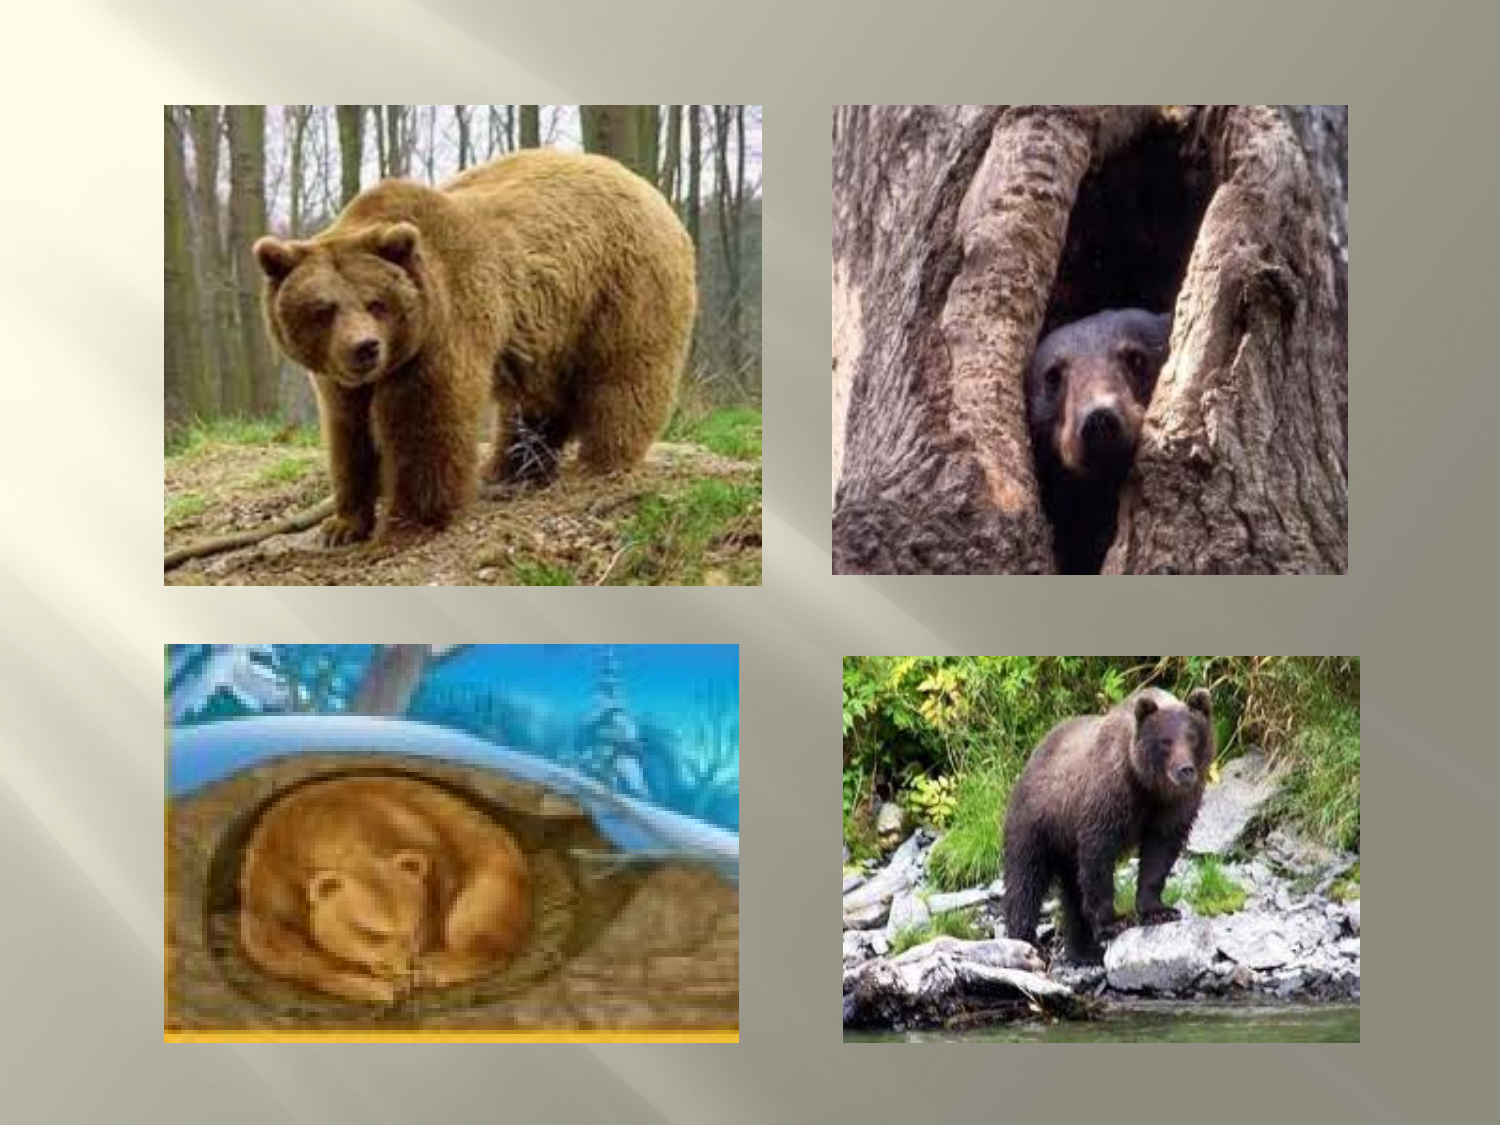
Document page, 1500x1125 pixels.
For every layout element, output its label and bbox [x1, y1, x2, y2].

list [163, 105, 762, 587]
picture [831, 105, 1348, 575]
picture [163, 644, 739, 1044]
picture [843, 655, 1360, 1044]
